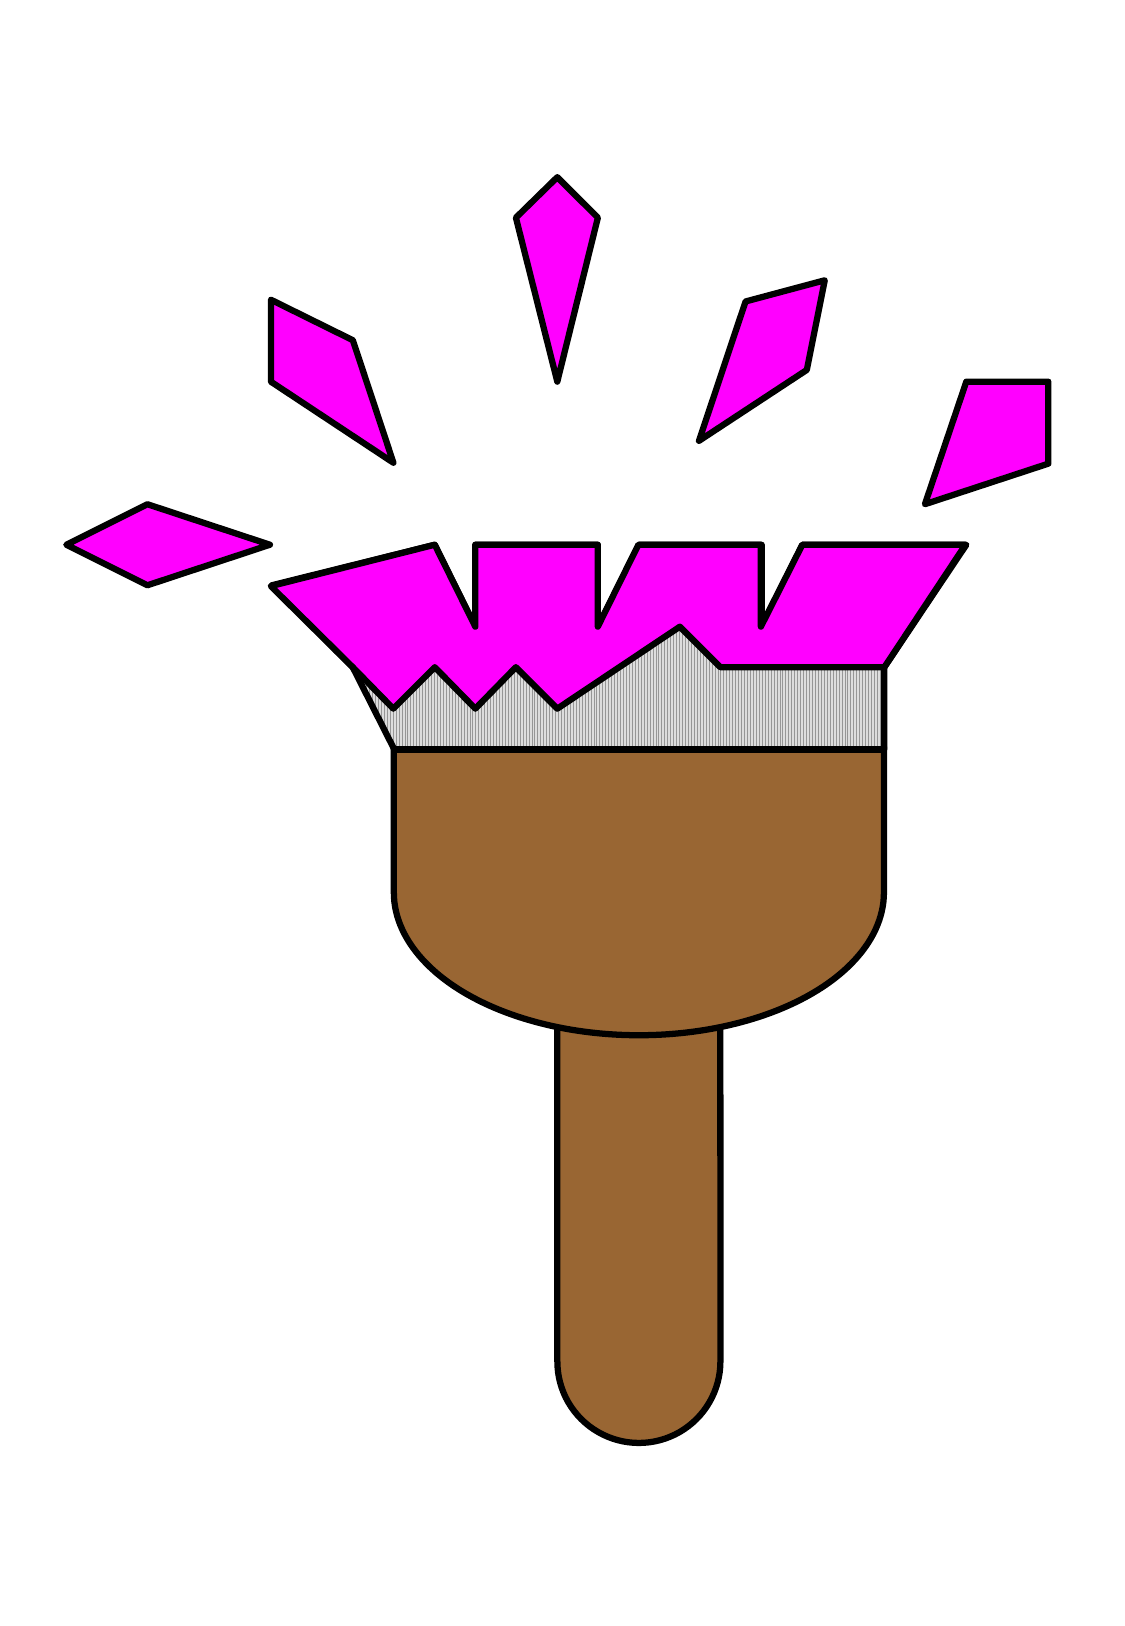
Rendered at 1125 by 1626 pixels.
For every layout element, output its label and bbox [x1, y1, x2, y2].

text_box [66, 176, 1049, 1444]
